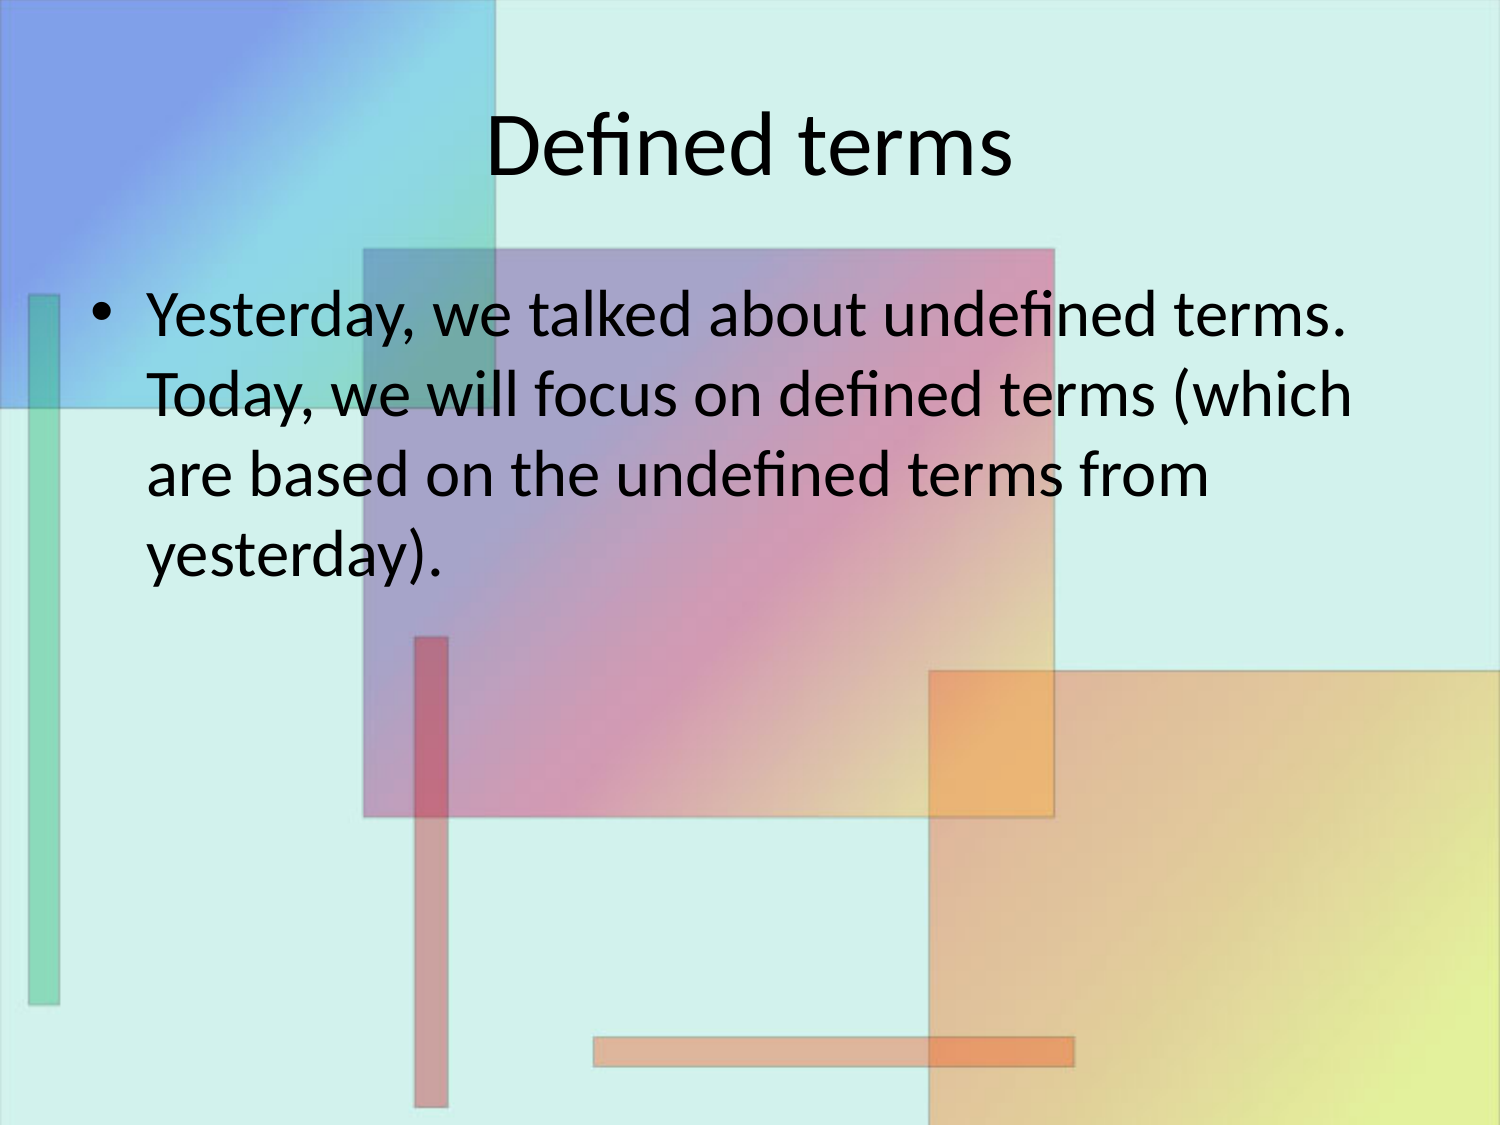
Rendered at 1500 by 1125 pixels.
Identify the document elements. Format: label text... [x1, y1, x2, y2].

list Yesterday, we talked about undefined terms. Today, we will focus on defined terms (which are based on the undefined terms from yesterday). [75, 262, 1425, 1005]
title Defined terms [75, 45, 1425, 233]
picture [0, 0, 1500, 1125]
